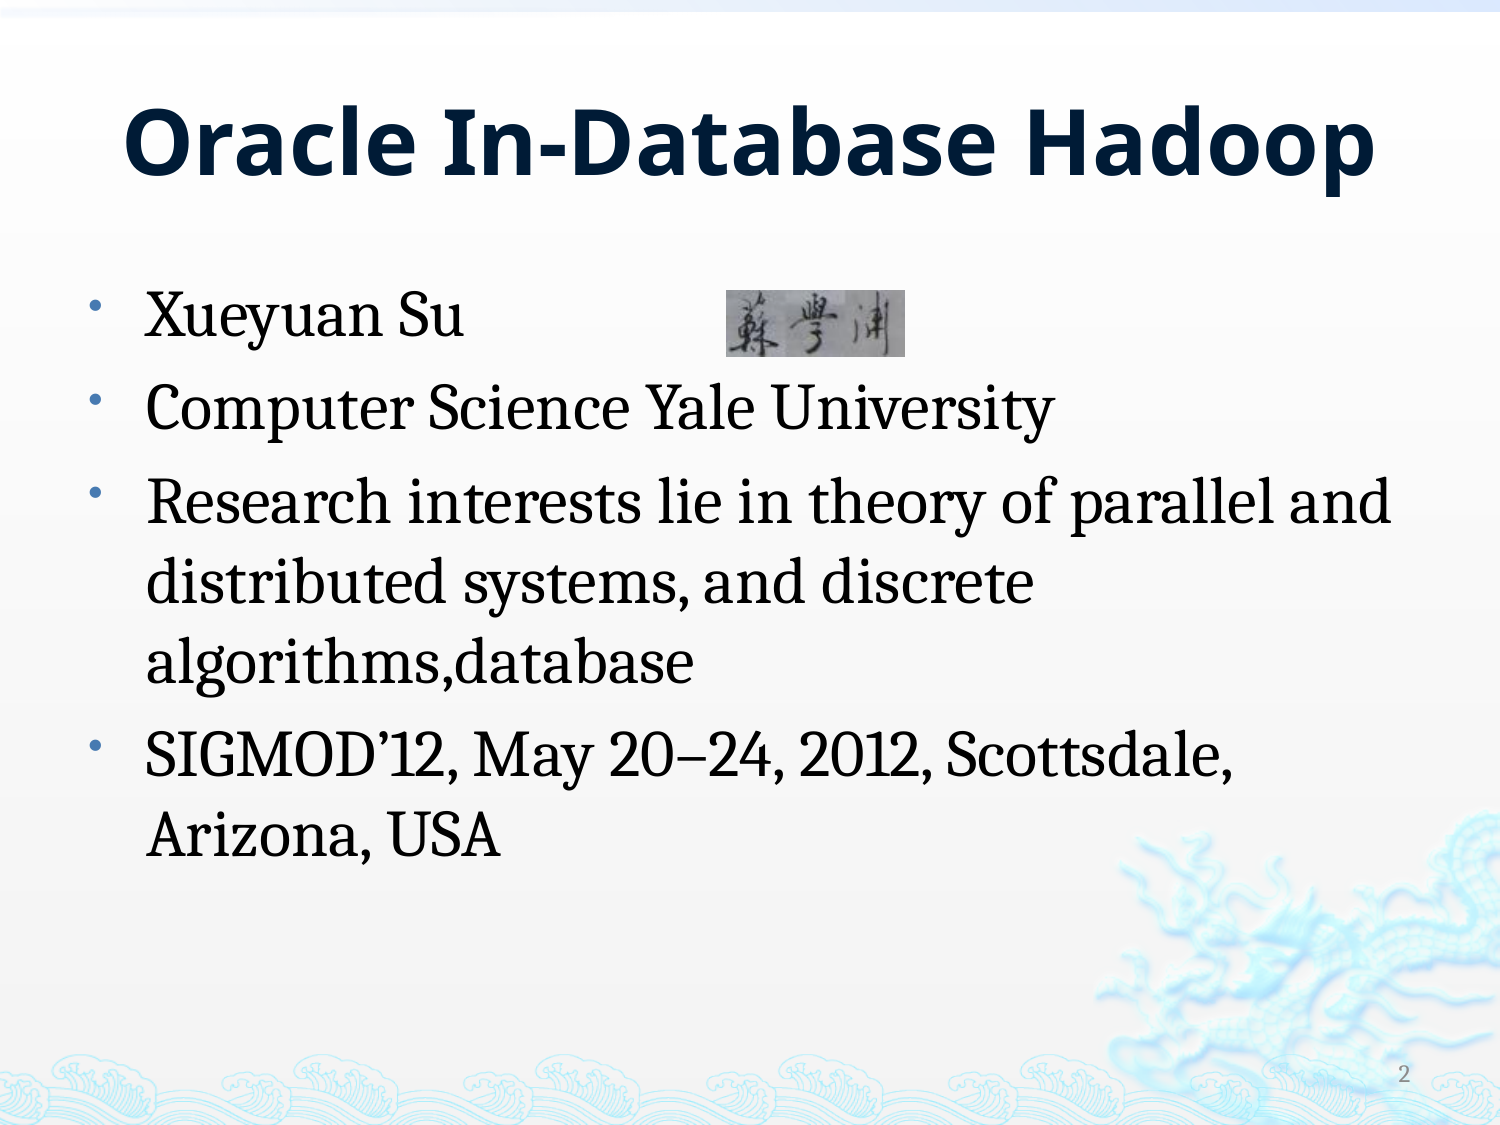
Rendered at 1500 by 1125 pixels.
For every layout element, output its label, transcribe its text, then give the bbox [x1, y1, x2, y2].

title Oracle In-Database Hadoop [75, 45, 1425, 233]
slide_number 2 [1074, 1042, 1425, 1103]
list Xueyuan Su Computer Science Yale University Research interests lie in theory of parallel and distributed systems, and discrete algorithms,database SIGMOD’12, May 20–24, 2012, Scottsdale, Arizona, USA [75, 262, 1425, 1005]
picture [725, 290, 905, 357]
